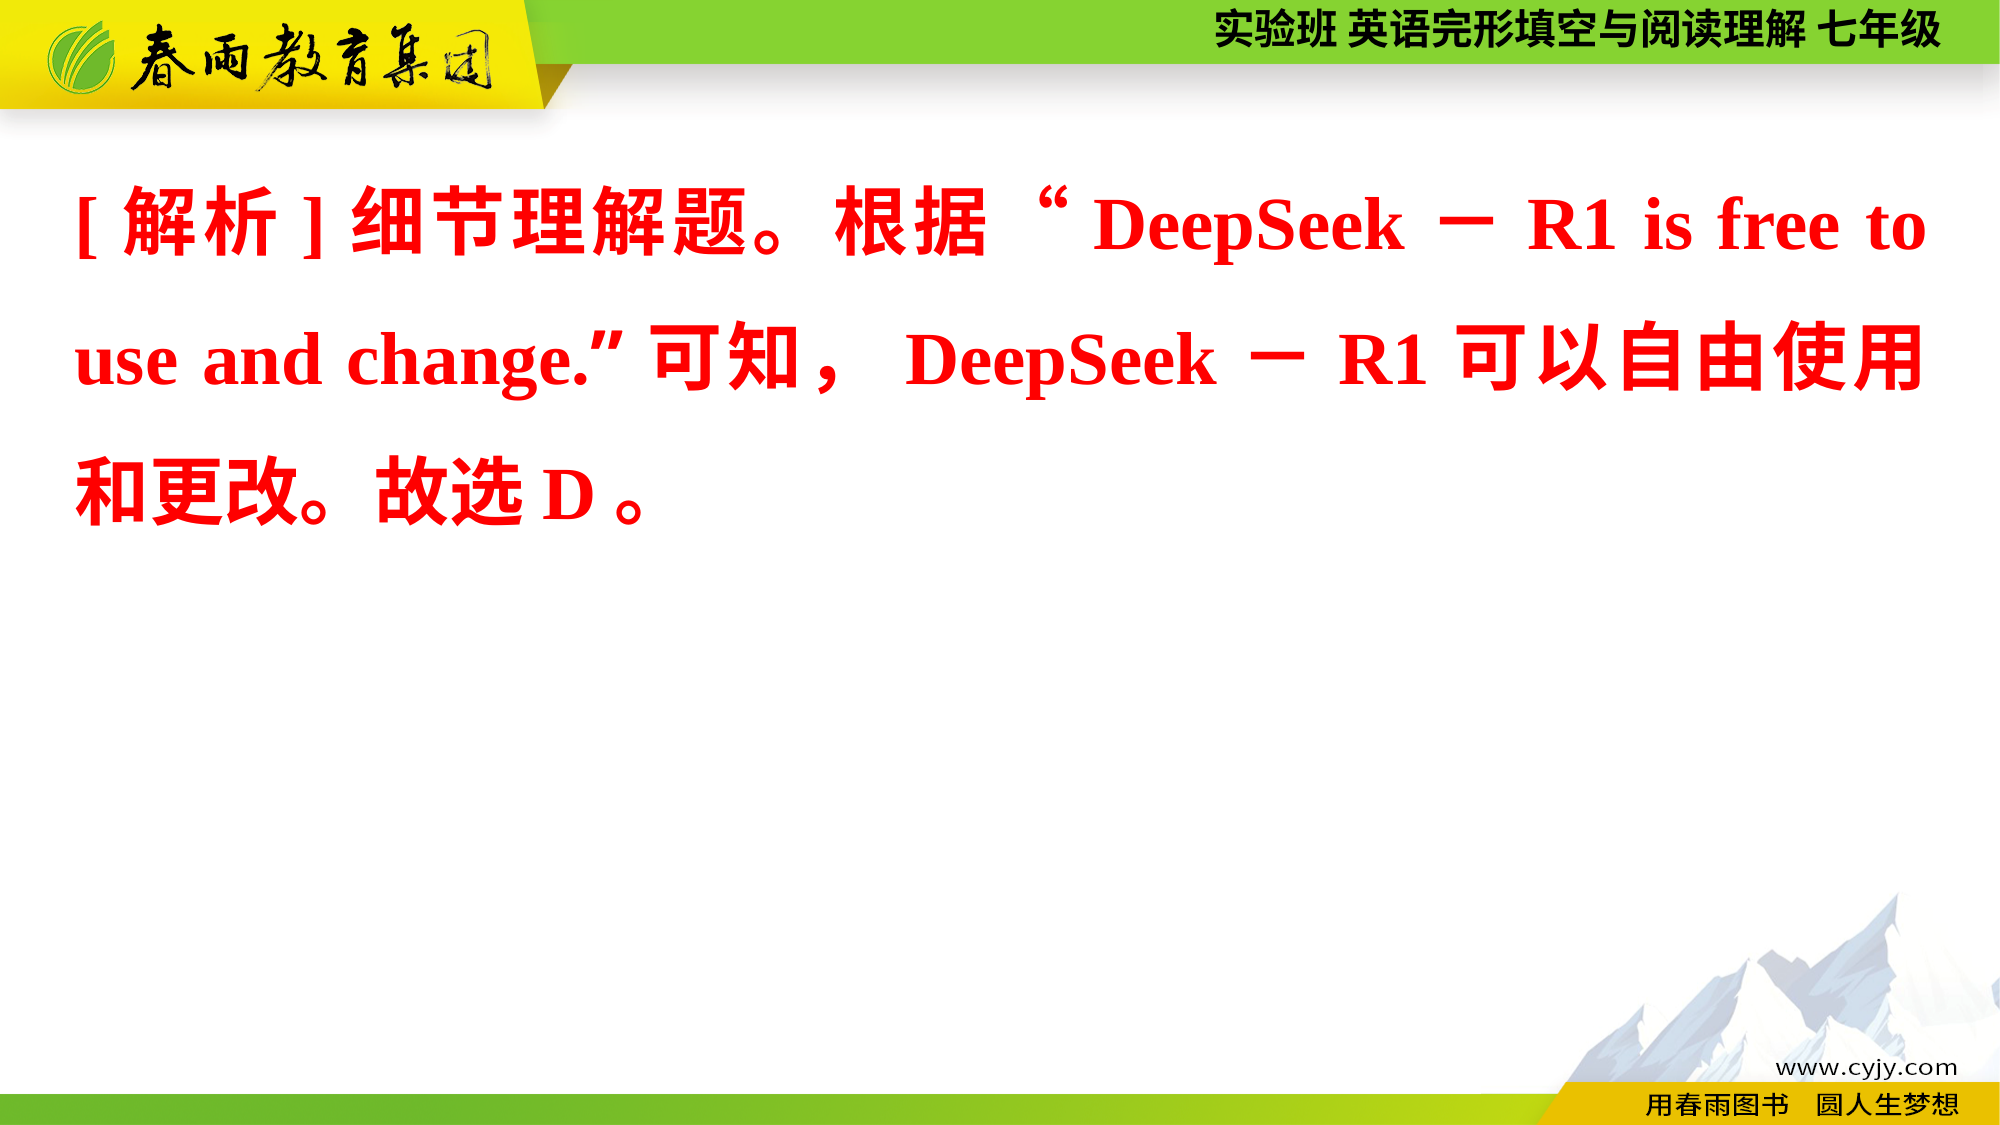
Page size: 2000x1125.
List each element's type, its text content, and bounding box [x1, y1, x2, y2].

picture [0, 0, 2000, 1125]
list [解析]细节理解题。根据“DeepSeek－R1 is free to use and change.”可知，DeepSeek－R1可以自由使用和更改。故选D。 [59, 122, 1944, 530]
